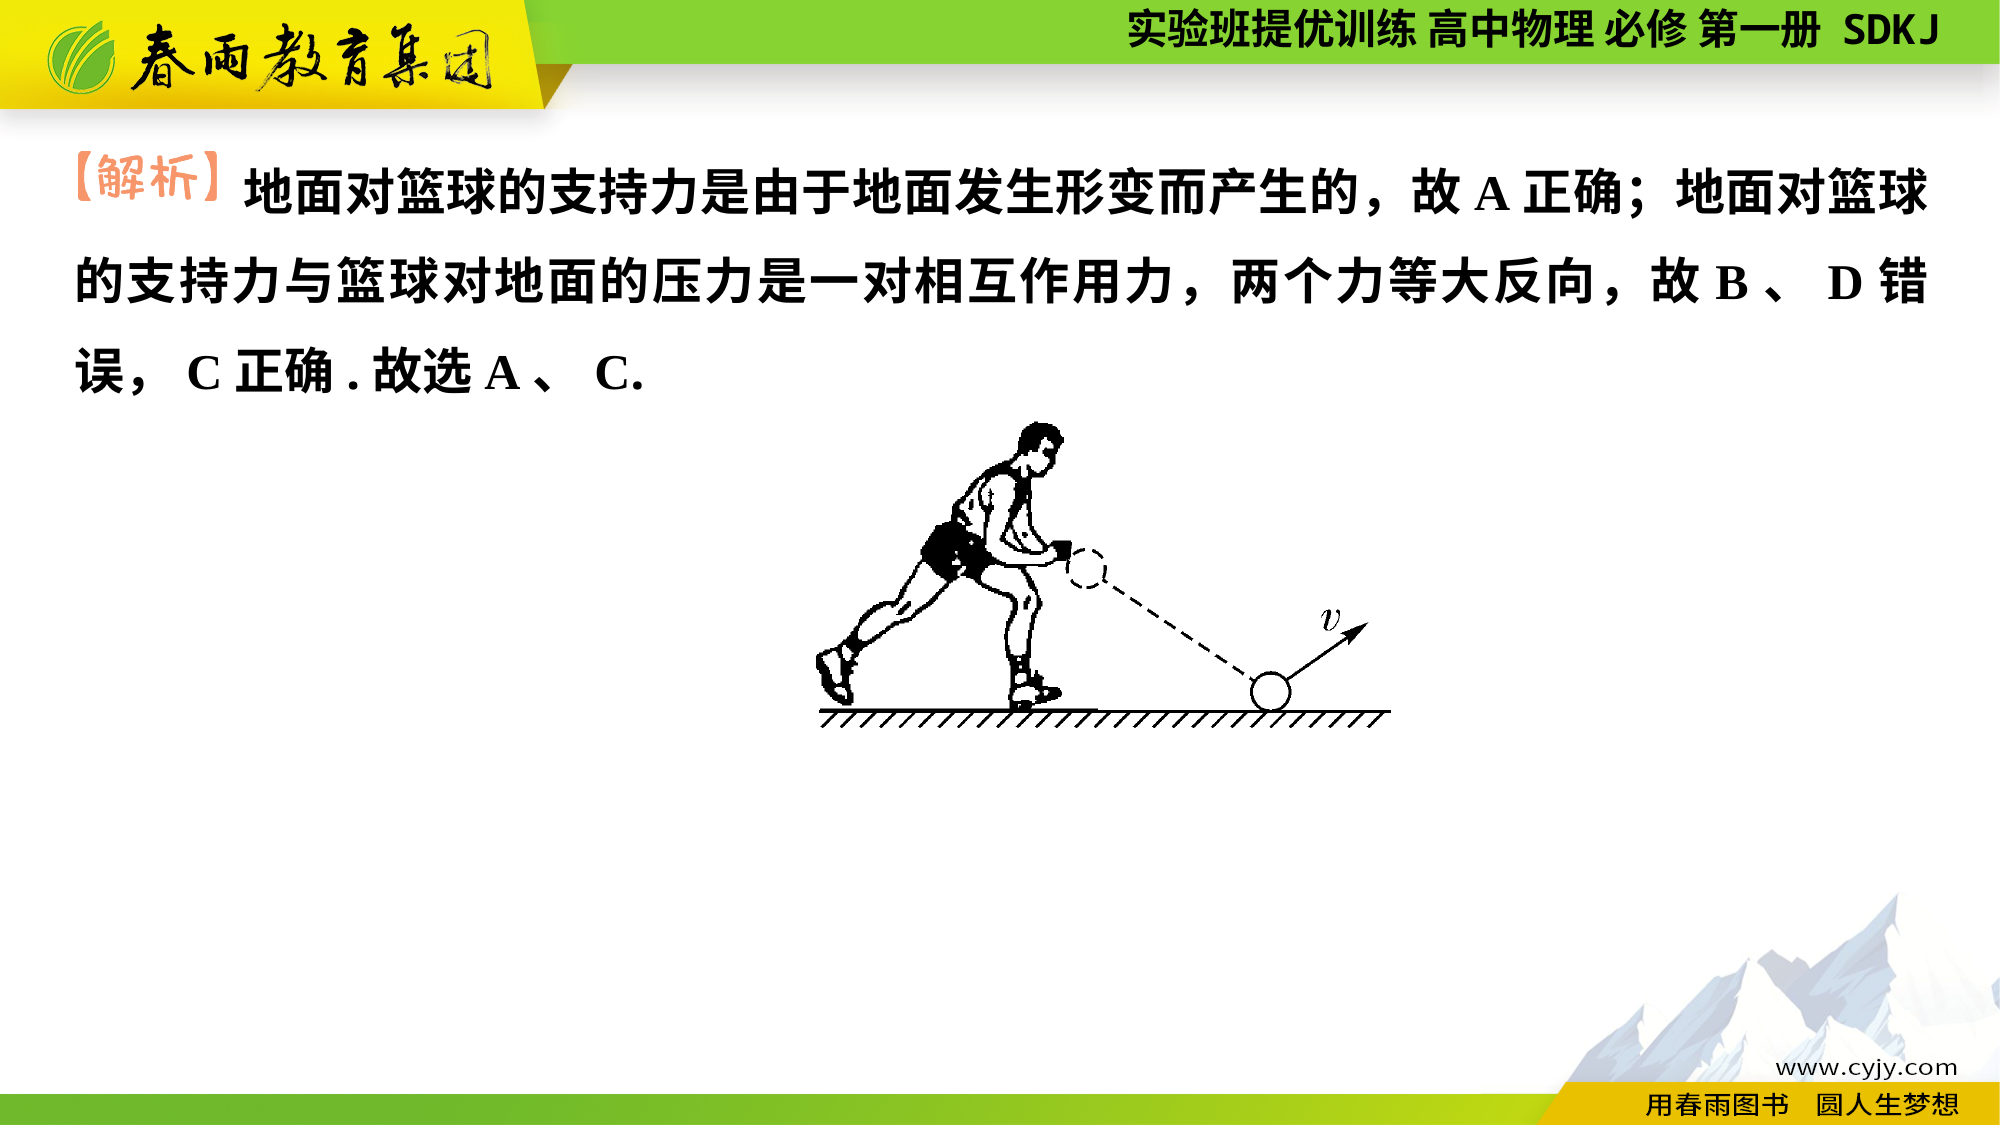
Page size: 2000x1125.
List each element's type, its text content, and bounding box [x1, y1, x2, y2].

picture [0, 0, 2000, 1125]
list 地面对篮球的支持力是由于地面发生形变而产生的，故A正确；地面对篮球的支持力与篮球对地面的压力是一对相互作用力，两个力等大反向，故B、D错误，C正确.故选A、C. [59, 122, 1944, 399]
